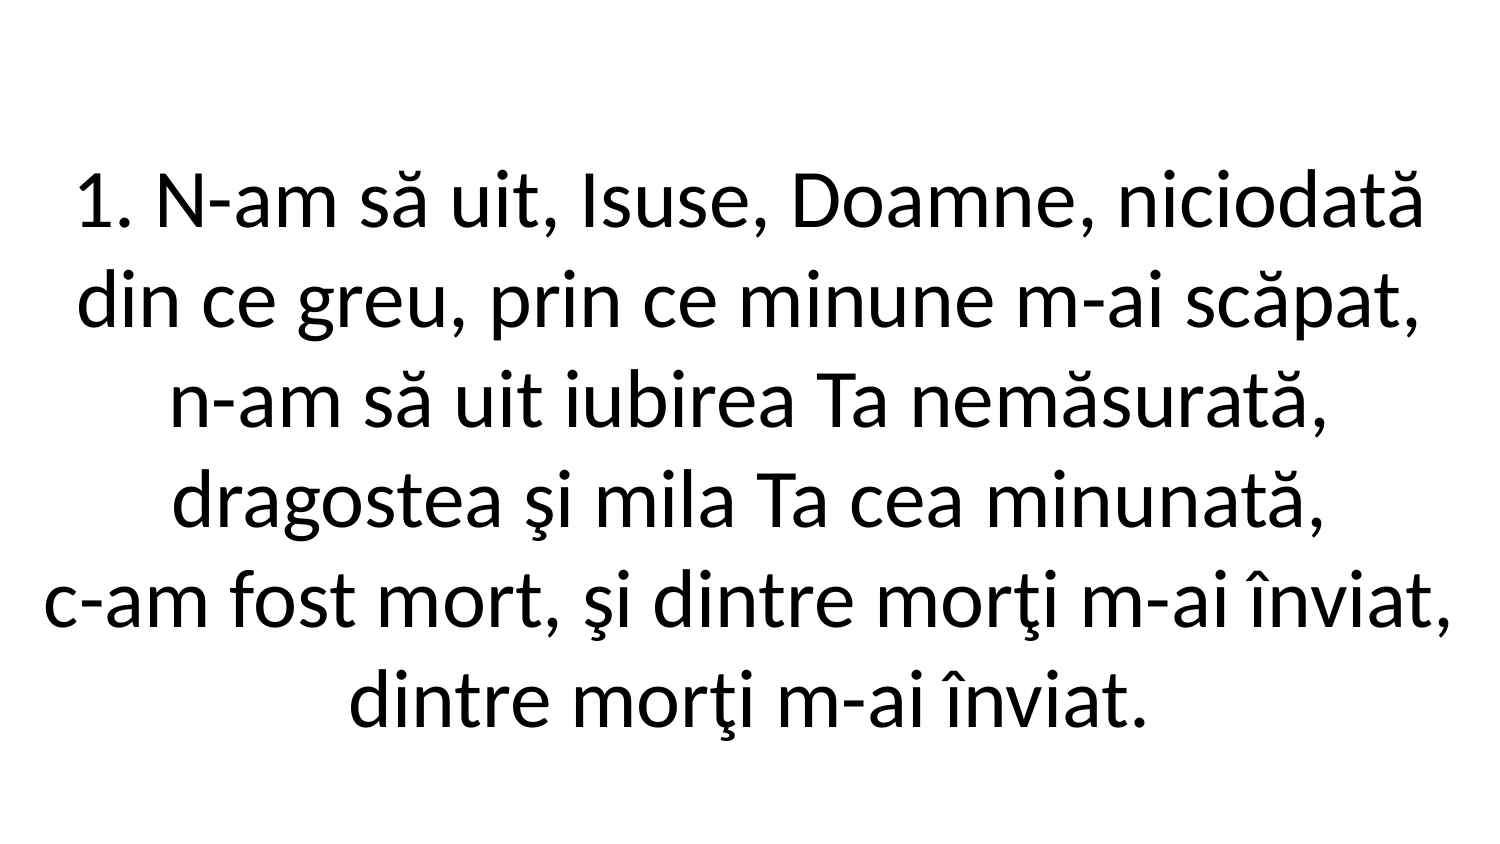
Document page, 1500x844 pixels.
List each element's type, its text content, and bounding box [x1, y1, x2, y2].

text_box 1. N-am să uit, Isuse, Doamne, niciodată din ce greu, prin ce minune m-ai scăpat, n-am să uit iubirea Ta nemăsurată, dragostea şi mila Ta cea minunată, c-am fost mort, şi dintre morţi m-ai înviat, dintre morţi m-ai înviat. [29, 92, 1471, 752]
